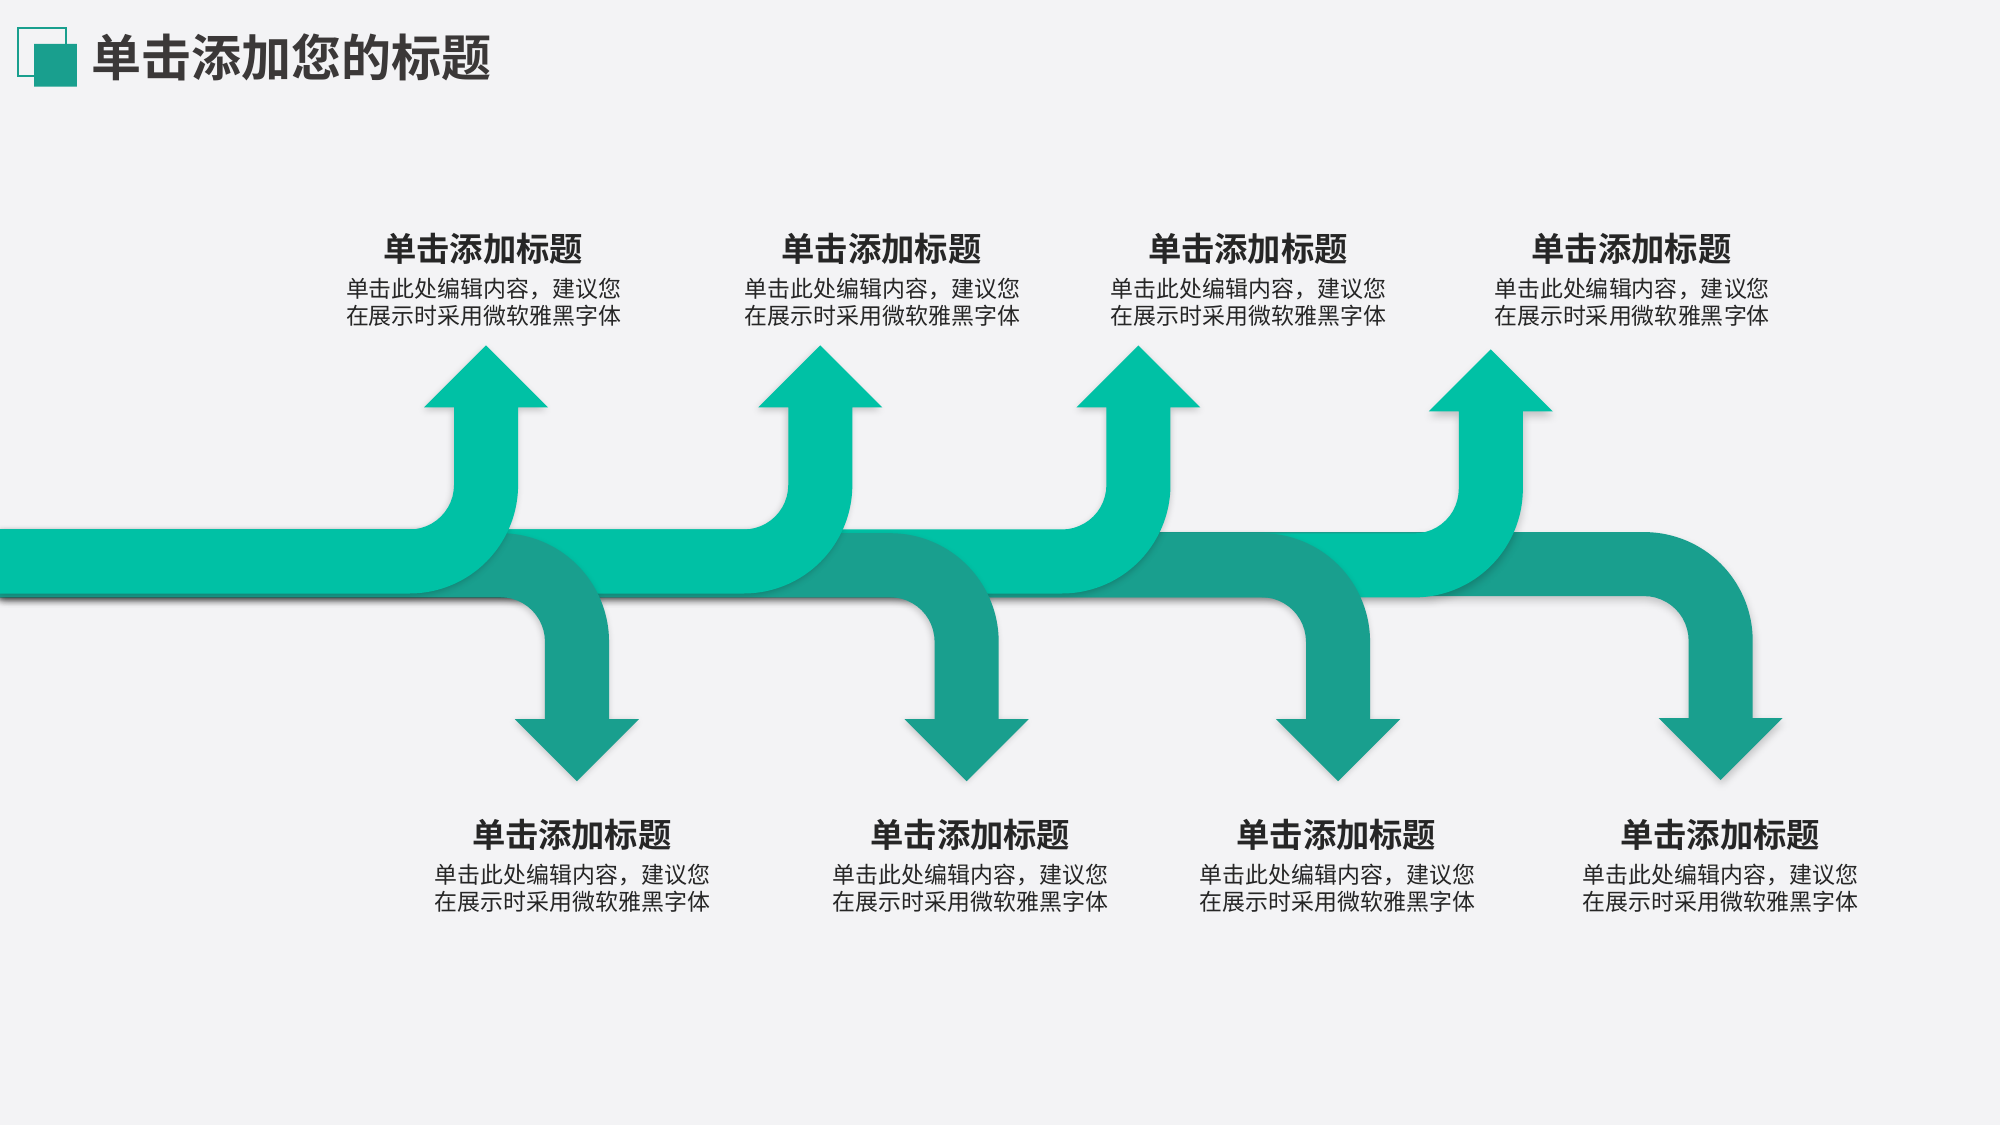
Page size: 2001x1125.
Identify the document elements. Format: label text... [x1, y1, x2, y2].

text_box [0, 344, 550, 595]
text_box 单击此处编辑内容，建议您在展示时采用微软雅黑字体 [721, 266, 1044, 337]
text_box 单击添加标题 [1605, 806, 1835, 853]
text_box [770, 532, 1030, 782]
text_box 单击此处编辑内容，建议您在展示时采用微软雅黑字体 [411, 853, 734, 923]
text_box 单击此处编辑内容，建议您在展示时采用微软雅黑字体 [1471, 266, 1794, 337]
text_box [512, 344, 884, 595]
text_box 单击添加标题 [1221, 806, 1452, 853]
text_box [1462, 531, 1784, 781]
text_box [434, 533, 641, 782]
text_box [1089, 532, 1402, 782]
text_box 单击添加标题 [767, 220, 997, 266]
text_box 单击此处编辑内容，建议您在展示时采用微软雅黑字体 [1087, 266, 1410, 337]
text_box 单击此处编辑内容，建议您在展示时采用微软雅黑字体 [1559, 853, 1882, 923]
text_box 单击添加标题 [855, 806, 1085, 853]
text_box [1272, 348, 1555, 598]
text_box 单击添加标题 [1133, 220, 1363, 266]
text_box 单击此处编辑内容，建议您在展示时采用微软雅黑字体 [322, 266, 646, 337]
text_box 单击添加您的标题 [76, 19, 565, 94]
text_box 单击此处编辑内容，建议您在展示时采用微软雅黑字体 [1176, 853, 1499, 923]
text_box 单击添加标题 [1516, 220, 1747, 266]
text_box [849, 344, 1202, 595]
text_box 单击添加标题 [457, 806, 687, 853]
text_box 单击此处编辑内容，建议您在展示时采用微软雅黑字体 [809, 853, 1132, 923]
text_box 单击添加标题 [368, 220, 598, 266]
